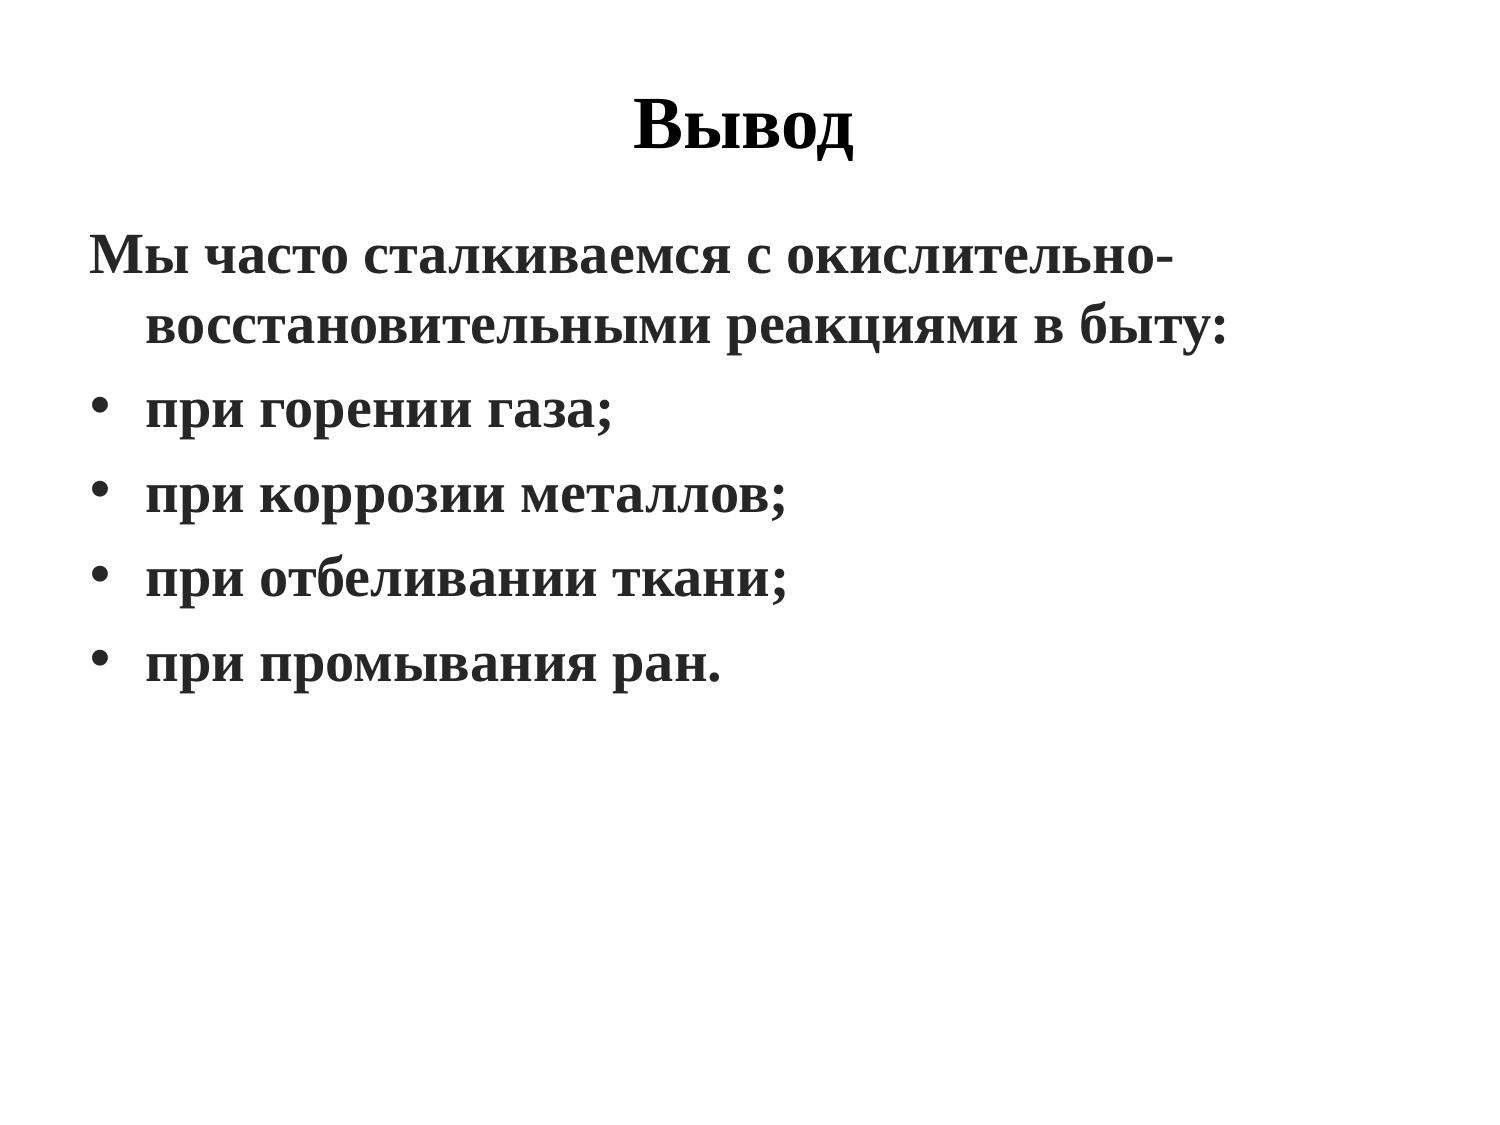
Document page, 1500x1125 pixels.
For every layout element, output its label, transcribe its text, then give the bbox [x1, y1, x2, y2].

text_box Мы часто сталкиваемся с окислительно-восстановительными реакциями в быту: при горении газа; при коррозии металлов; при отбеливании ткани; при промывания ран. [74, 207, 1459, 1005]
text_box Вывод [360, 66, 1128, 172]
